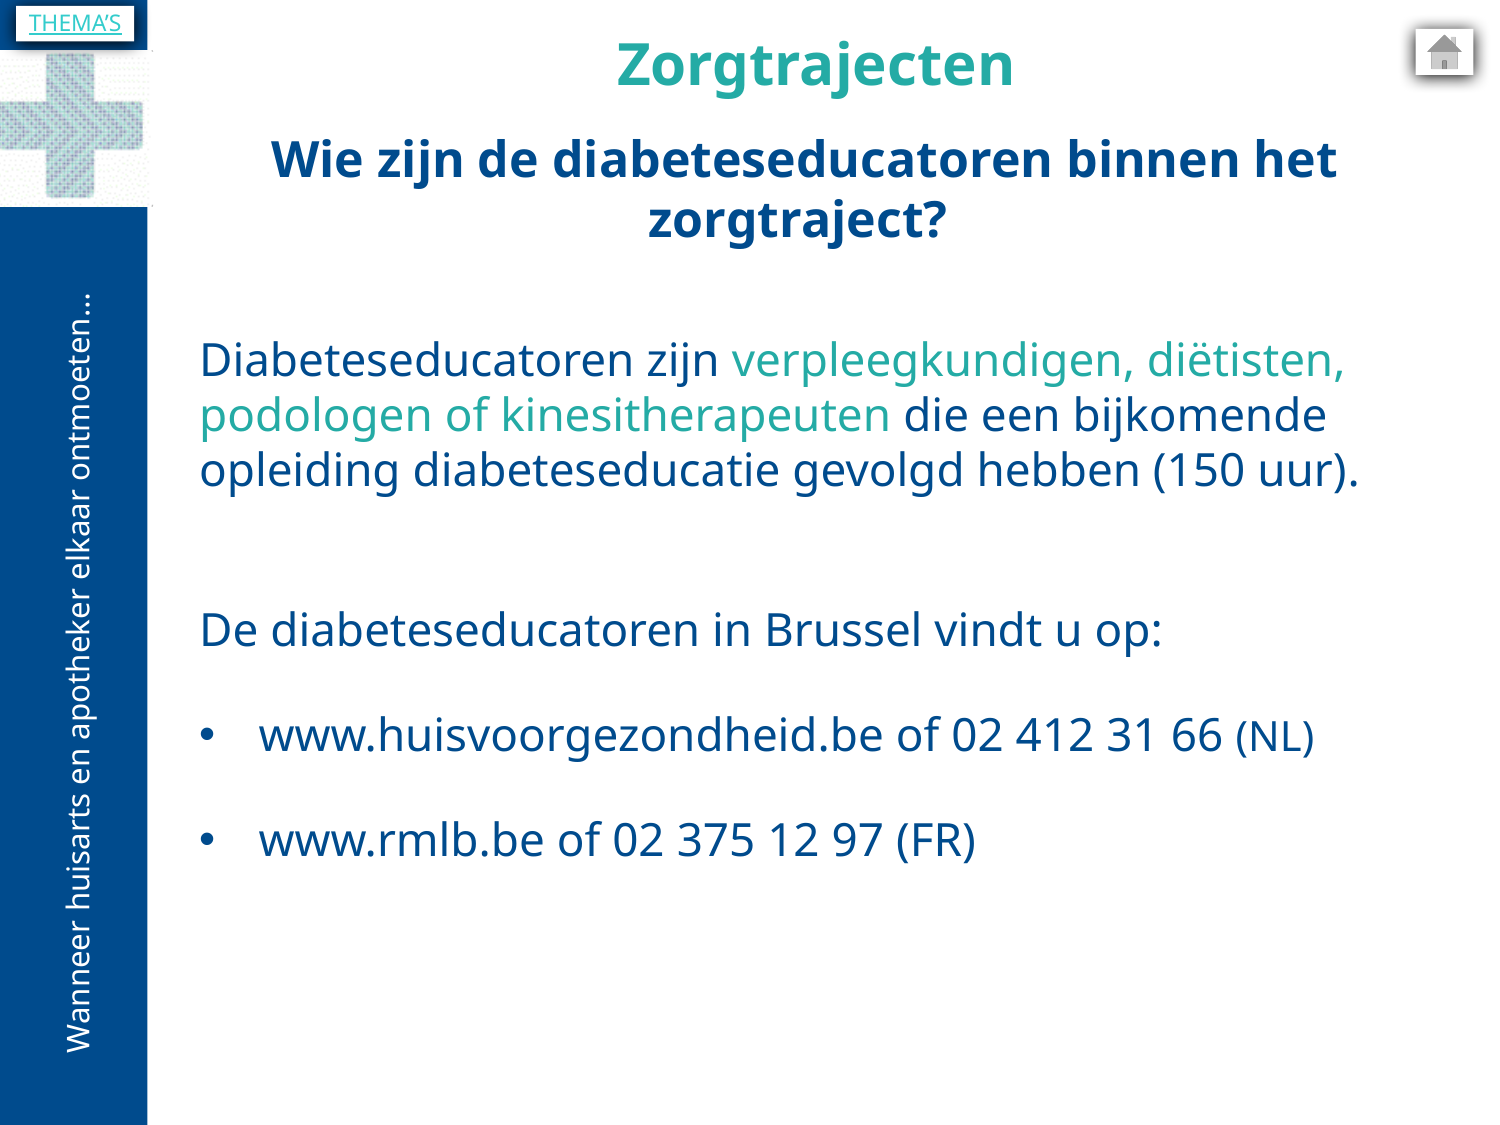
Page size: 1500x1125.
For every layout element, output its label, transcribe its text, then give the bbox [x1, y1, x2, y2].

picture [0, 50, 154, 207]
list Zorgtrajecten [174, 28, 1458, 120]
text_box [1415, 28, 1474, 76]
text_box THEMA’S [15, 5, 135, 42]
list Diabeteseducatoren zijn verpleegkundigen, diëtisten, podologen of kinesitherapeuten die een bijkomende opleiding diabeteseducatie gevolgd hebben (150 uur). De diabeteseducatoren in Brussel vindt u op: www.huisvoorgezondheid.be of 02 412 31 66 (NL) www.rmlb.be of 02 375 12 97 (FR) [184, 323, 1471, 1093]
text_box Wie zijn de diabeteseducatoren binnen het zorgtraject? [151, 120, 1458, 255]
